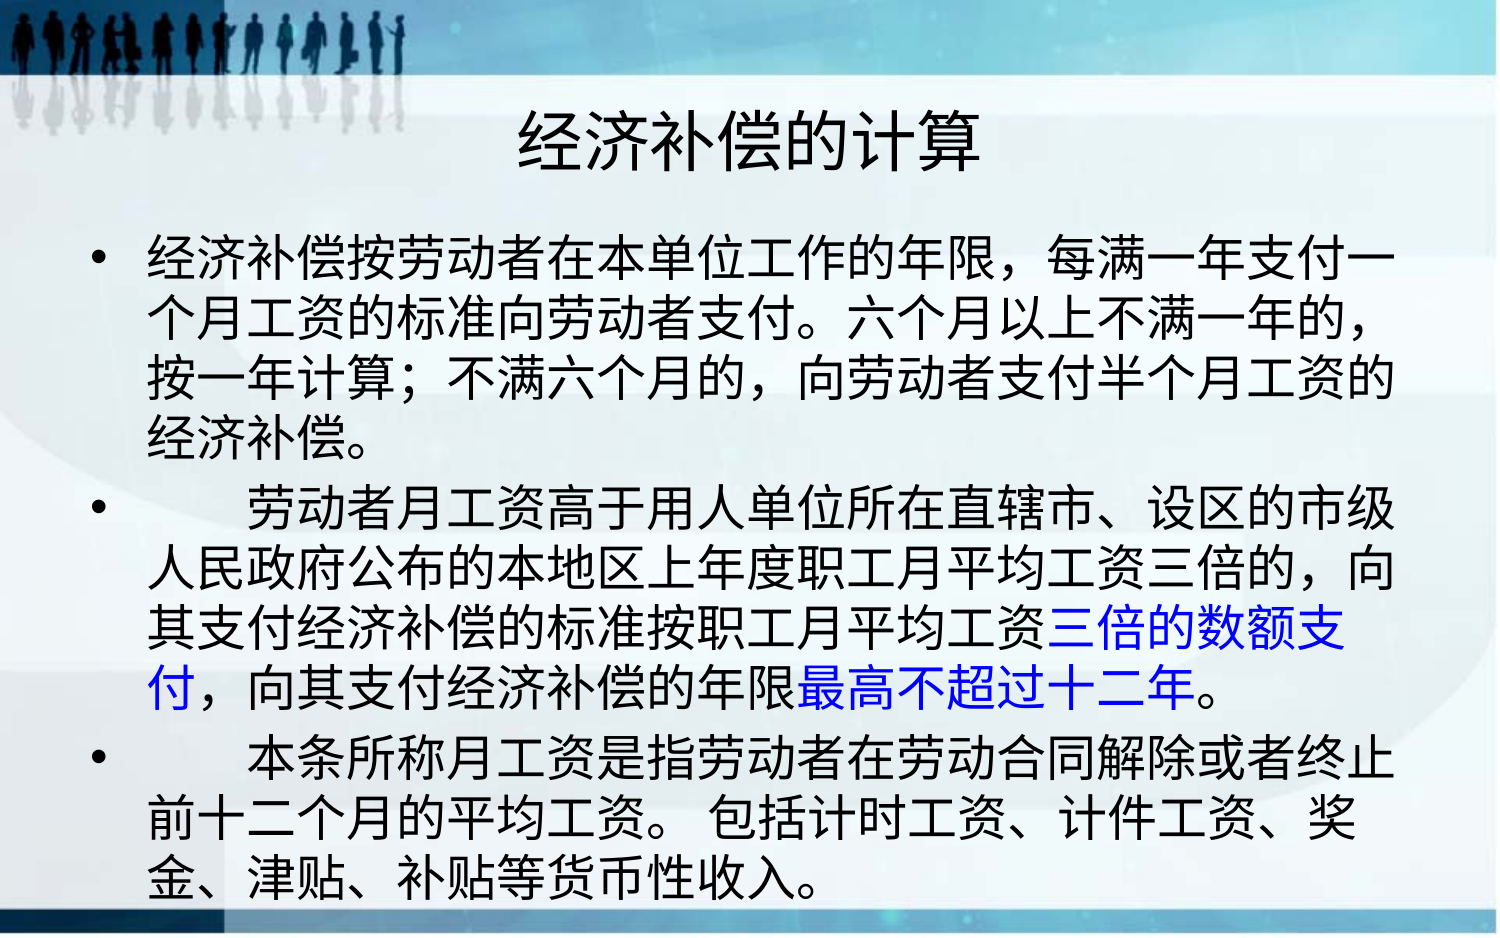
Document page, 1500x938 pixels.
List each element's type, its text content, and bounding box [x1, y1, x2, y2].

picture [0, 0, 1500, 938]
list 经济补偿按劳动者在本单位工作的年限，每满一年支付一个月工资的标准向劳动者支付。六个月以上不满一年的，按一年计算；不满六个月的，向劳动者支付半个月工资的经济补偿。 劳动者月工资高于用人单位所在直辖市、设区的市级人民政府公布的本地区上年度职工月平均工资三倍的，向其支付经济补偿的标准按职工月平均工资三倍的数额支付，向其支付经济补偿的年限最高不超过十二年。 本条所称月工资是指劳动者在劳动合同解除或者终止前十二个月的平均工资。 包括计时工资、计件工资、奖金、津贴、补贴等货币性收入。 [74, 218, 1426, 838]
title 经济补偿的计算 [74, 70, 1426, 210]
